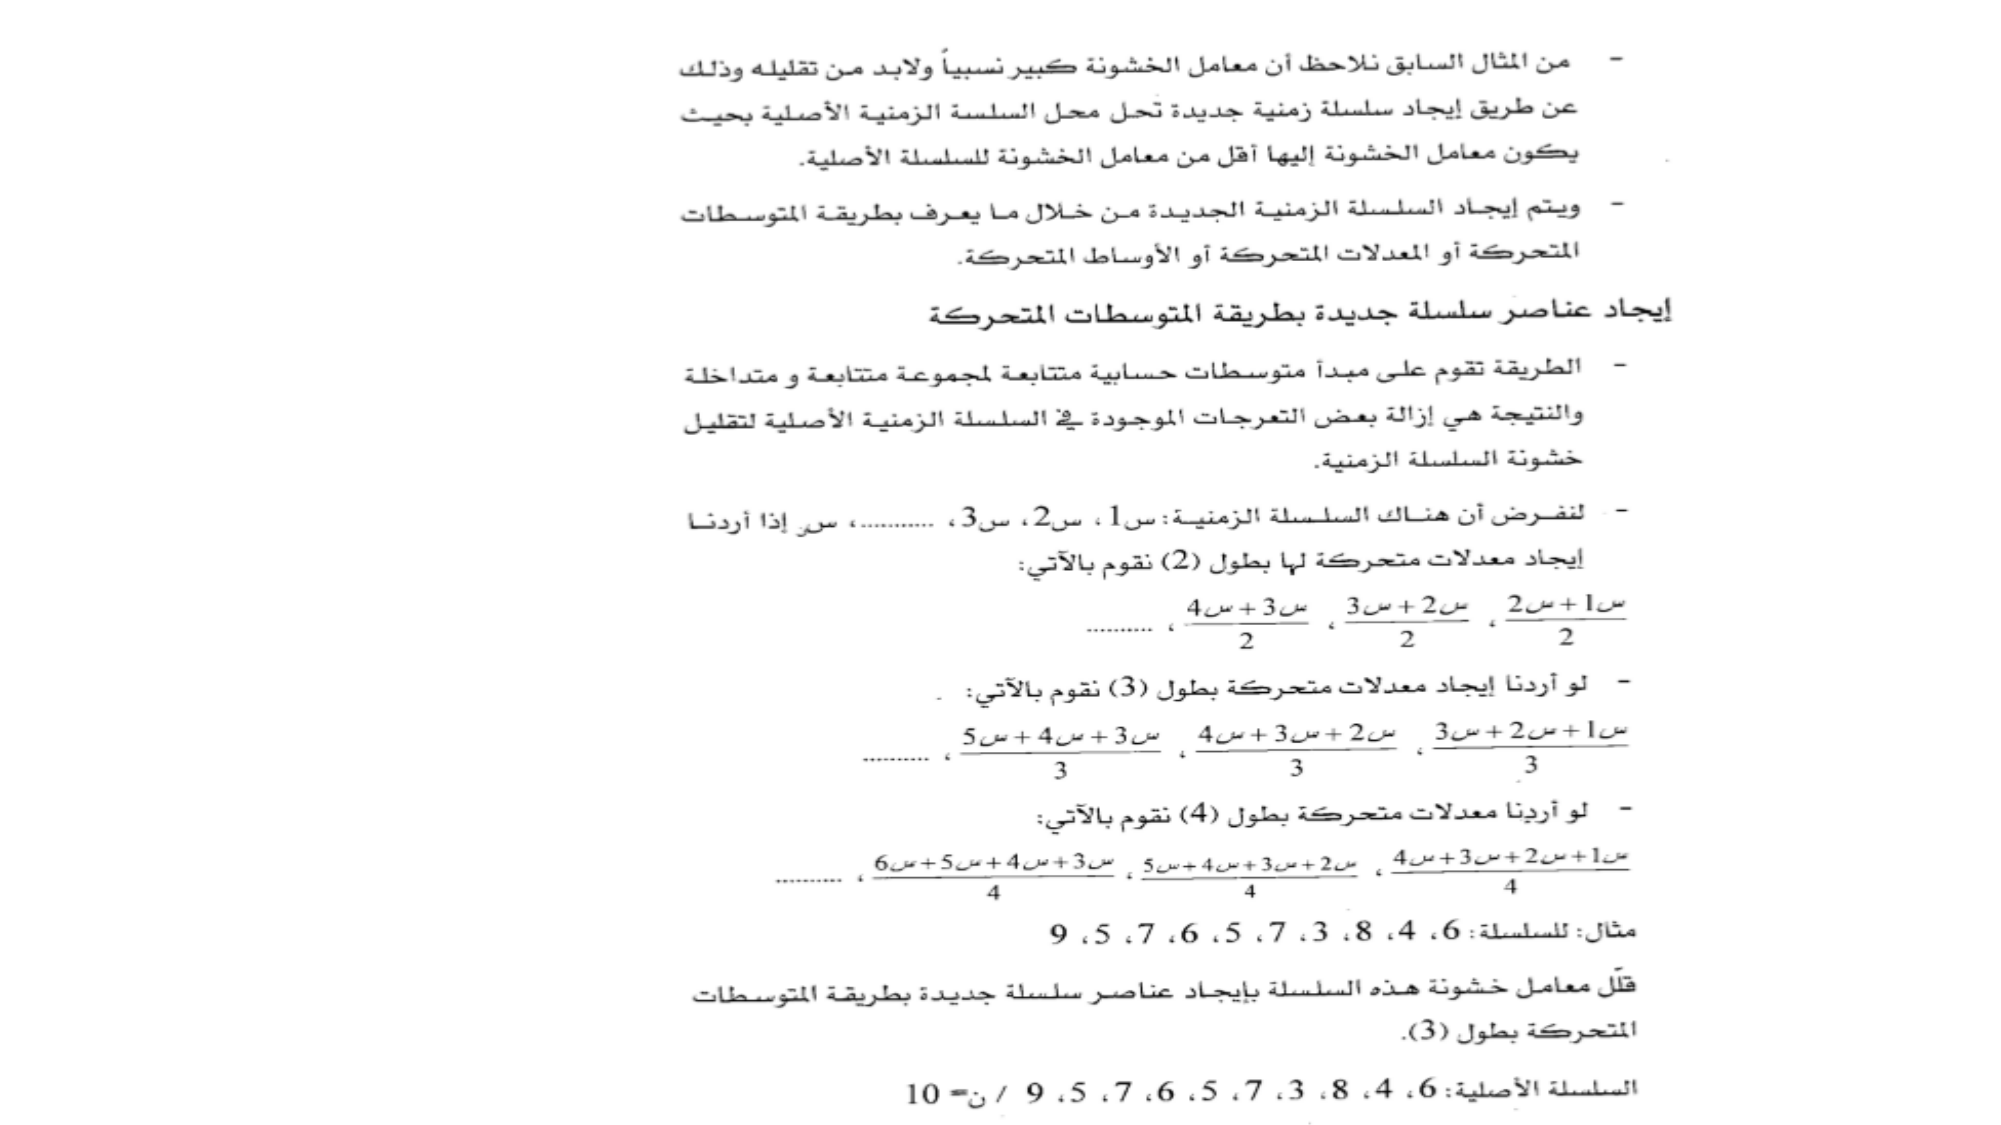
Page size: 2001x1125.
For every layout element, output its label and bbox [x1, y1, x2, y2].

picture [645, 26, 1707, 1125]
